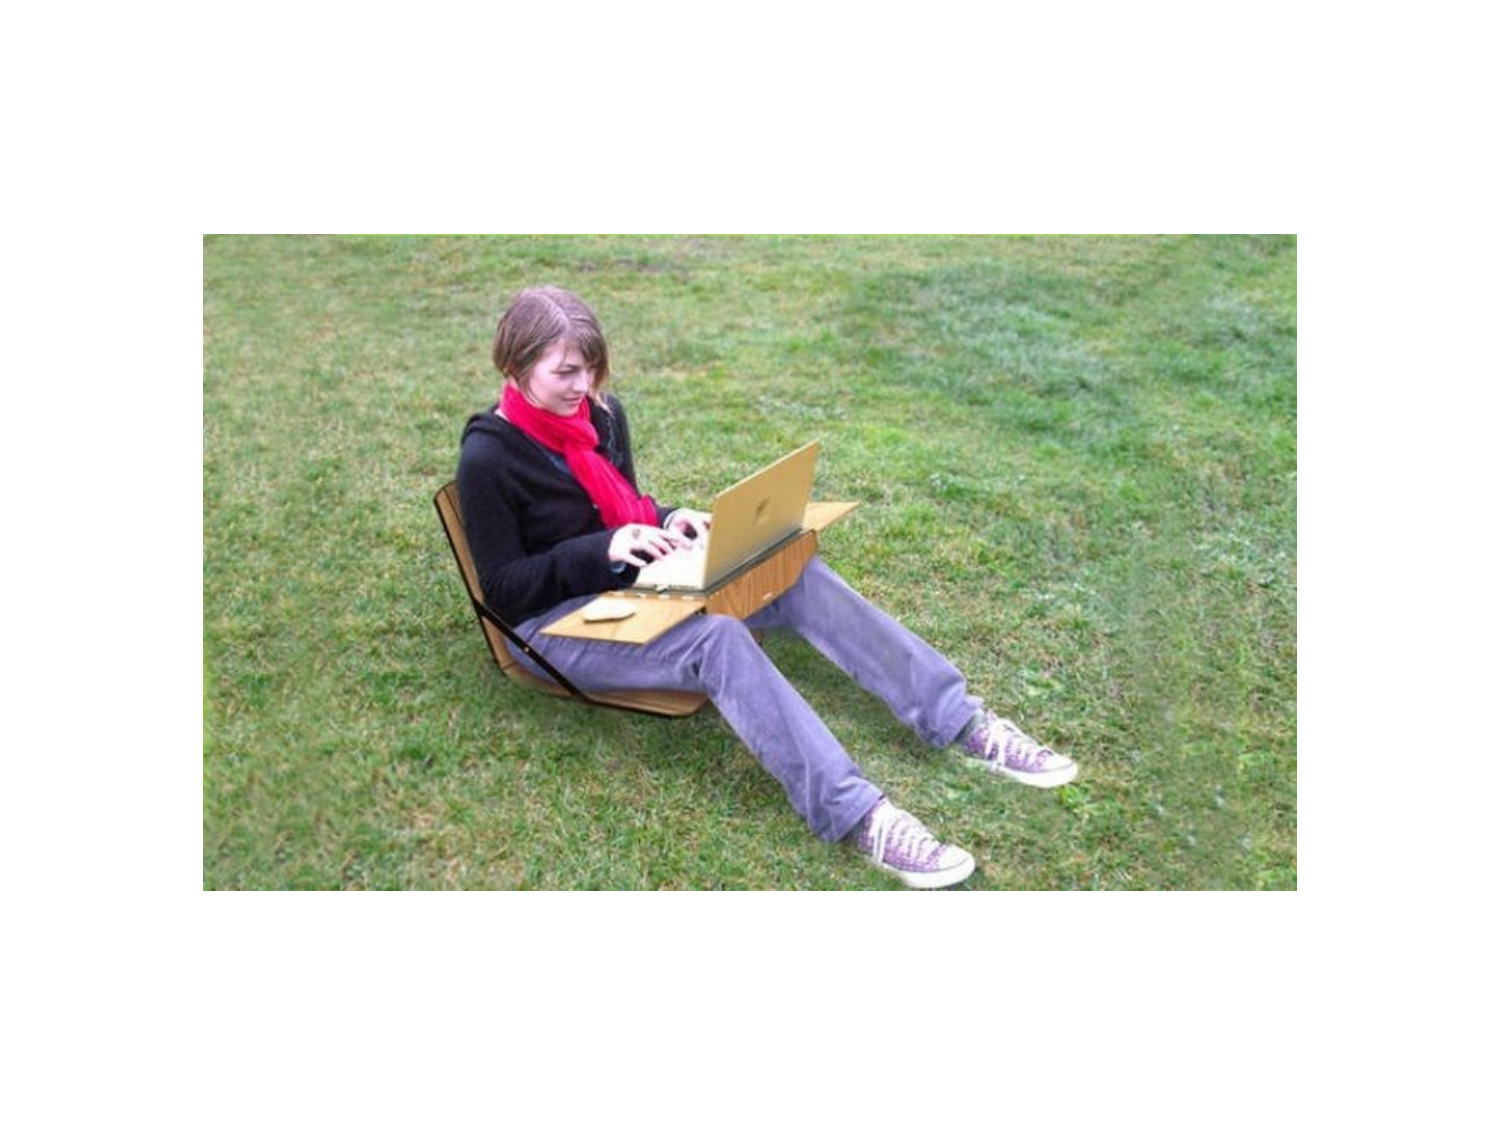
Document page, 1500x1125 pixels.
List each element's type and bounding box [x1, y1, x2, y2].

picture [202, 234, 1298, 891]
